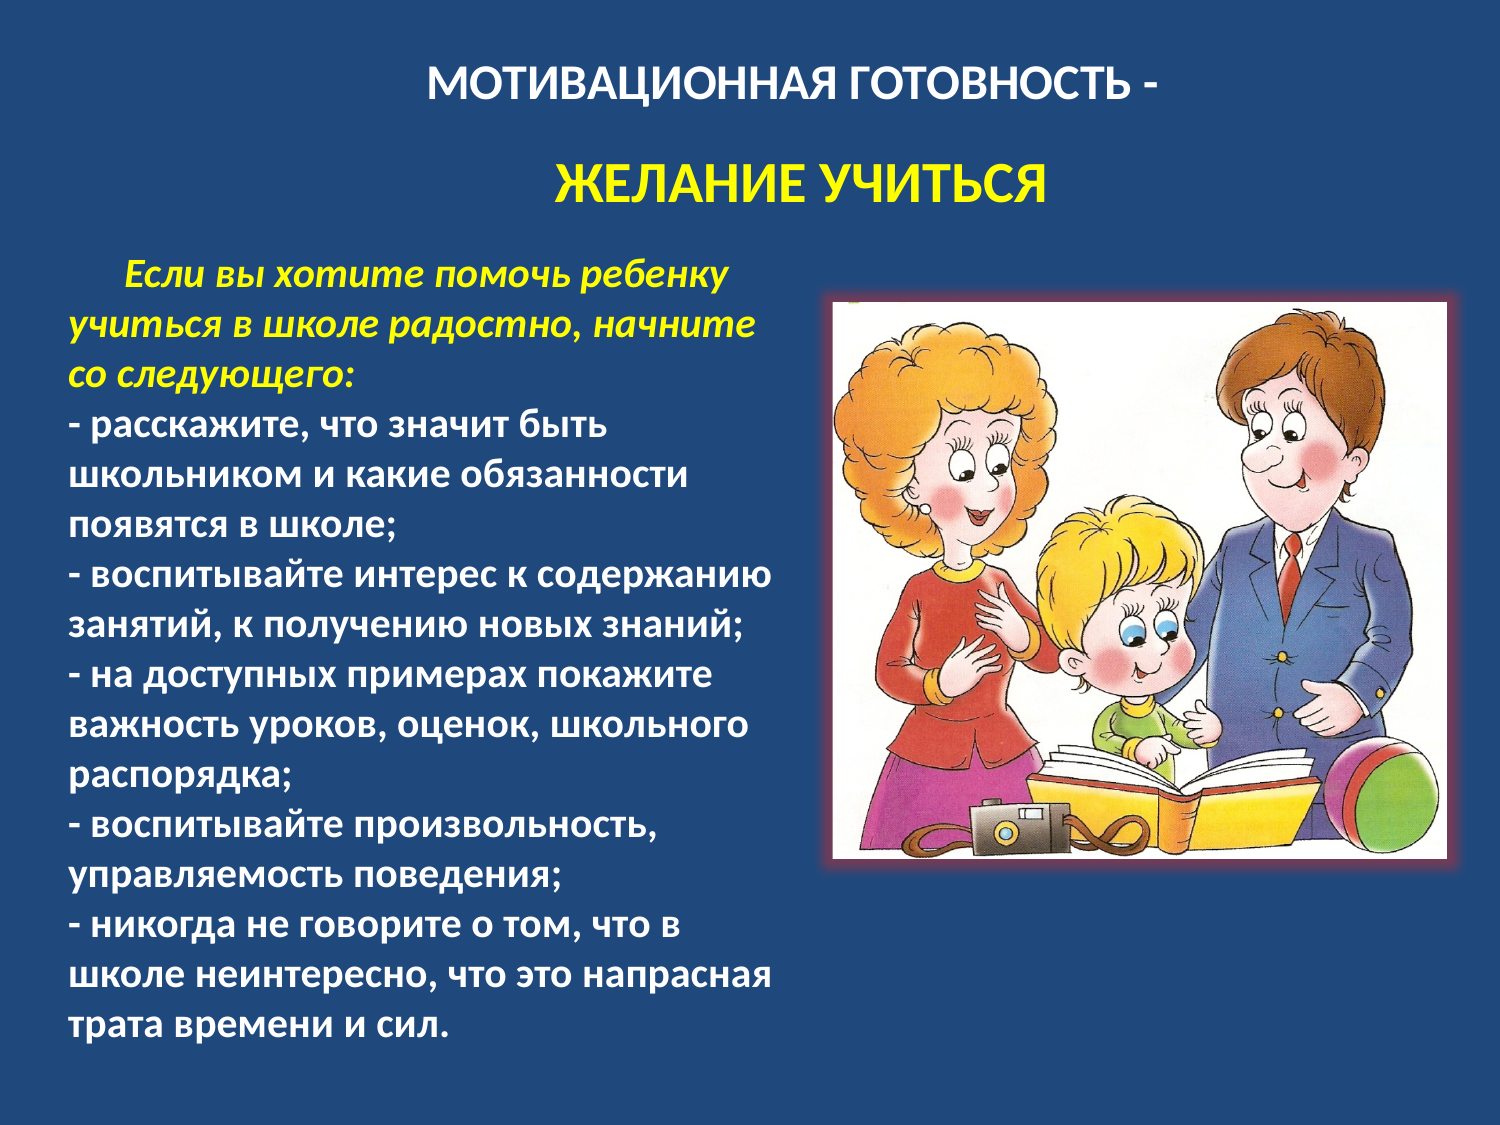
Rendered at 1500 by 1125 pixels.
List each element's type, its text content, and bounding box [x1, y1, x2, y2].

text_box МОТИВАЦИОННАЯ ГОТОВНОСТЬ - [411, 42, 1186, 118]
text_box Если вы хотите помочь ребенку учиться в школе радостно, начните со следующего: - расскажите, что значит быть школьником и какие обязанности появятся в школе; - воспитывайте интерес к содержанию занятий, к получению новых знаний; - на доступных примерах покажите важность уроков, оценок, школьного распорядка; - воспитывайте произвольность, управляемость поведения; - никогда не говорите о том, что в школе неинтересно, что это напрасная трата времени и сил. [53, 237, 798, 1054]
text_box ЖЕЛАНИЕ УЧИТЬСЯ [540, 137, 1064, 222]
picture [832, 302, 1448, 859]
